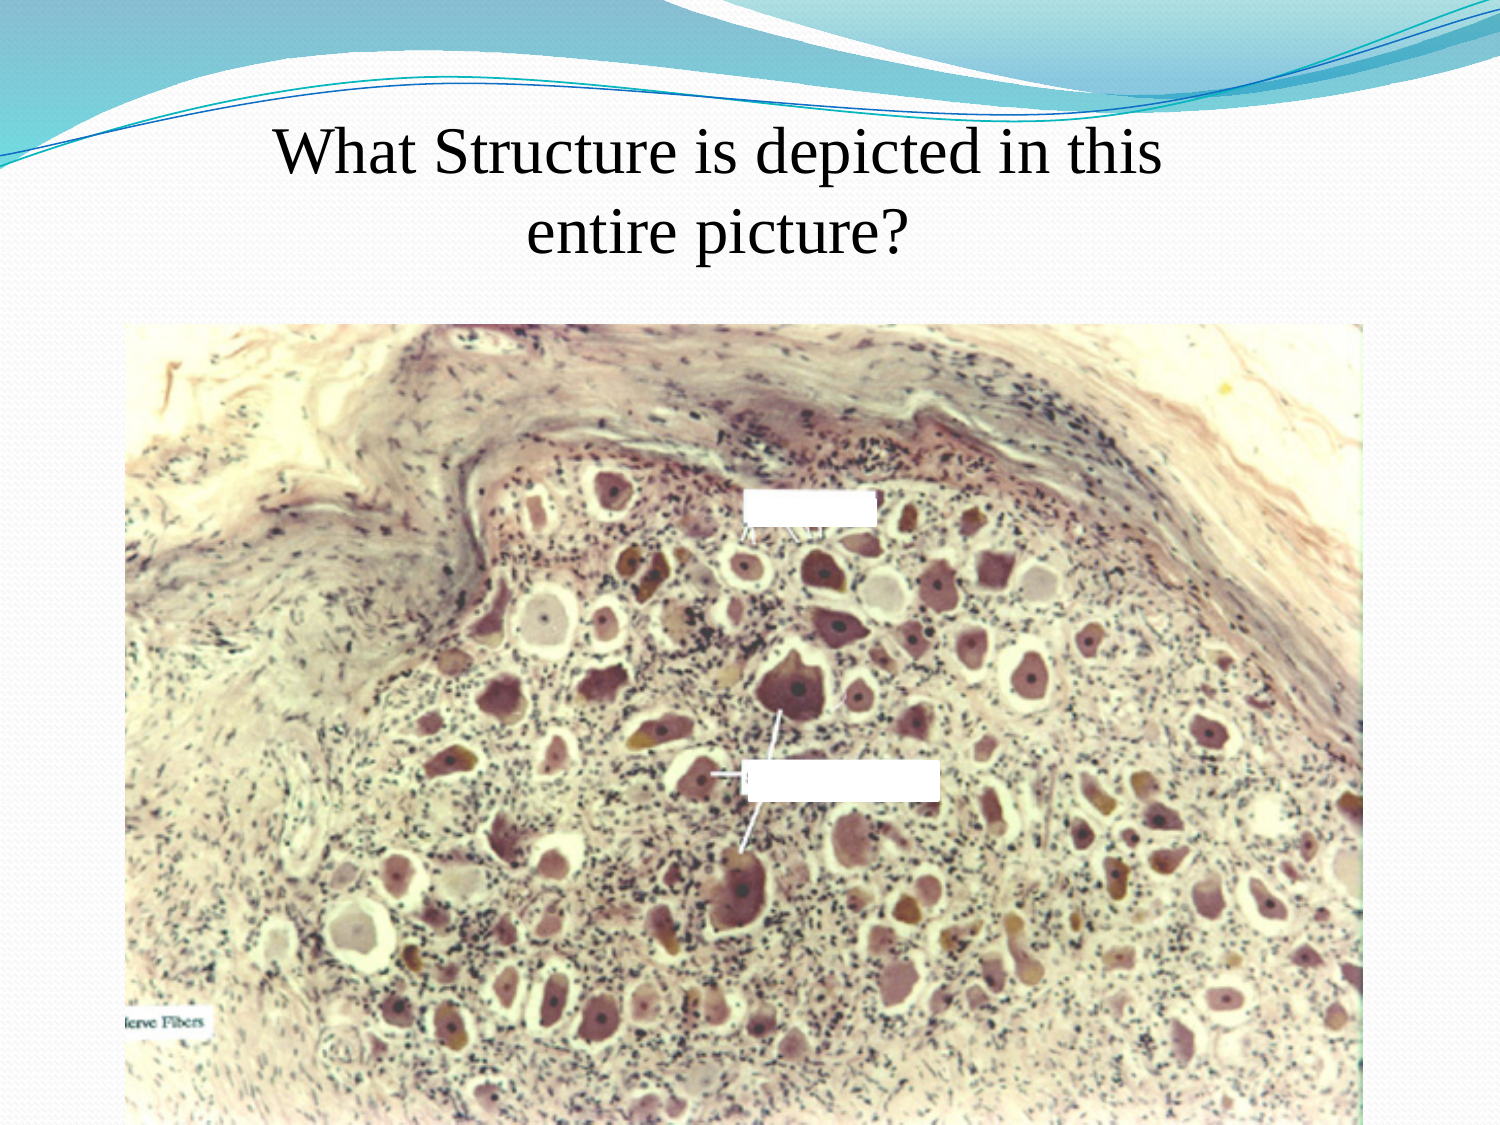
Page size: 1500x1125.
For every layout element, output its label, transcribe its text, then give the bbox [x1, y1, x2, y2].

text_box What Structure is depicted in this entire picture? [199, 99, 1238, 275]
picture [124, 324, 1363, 1125]
